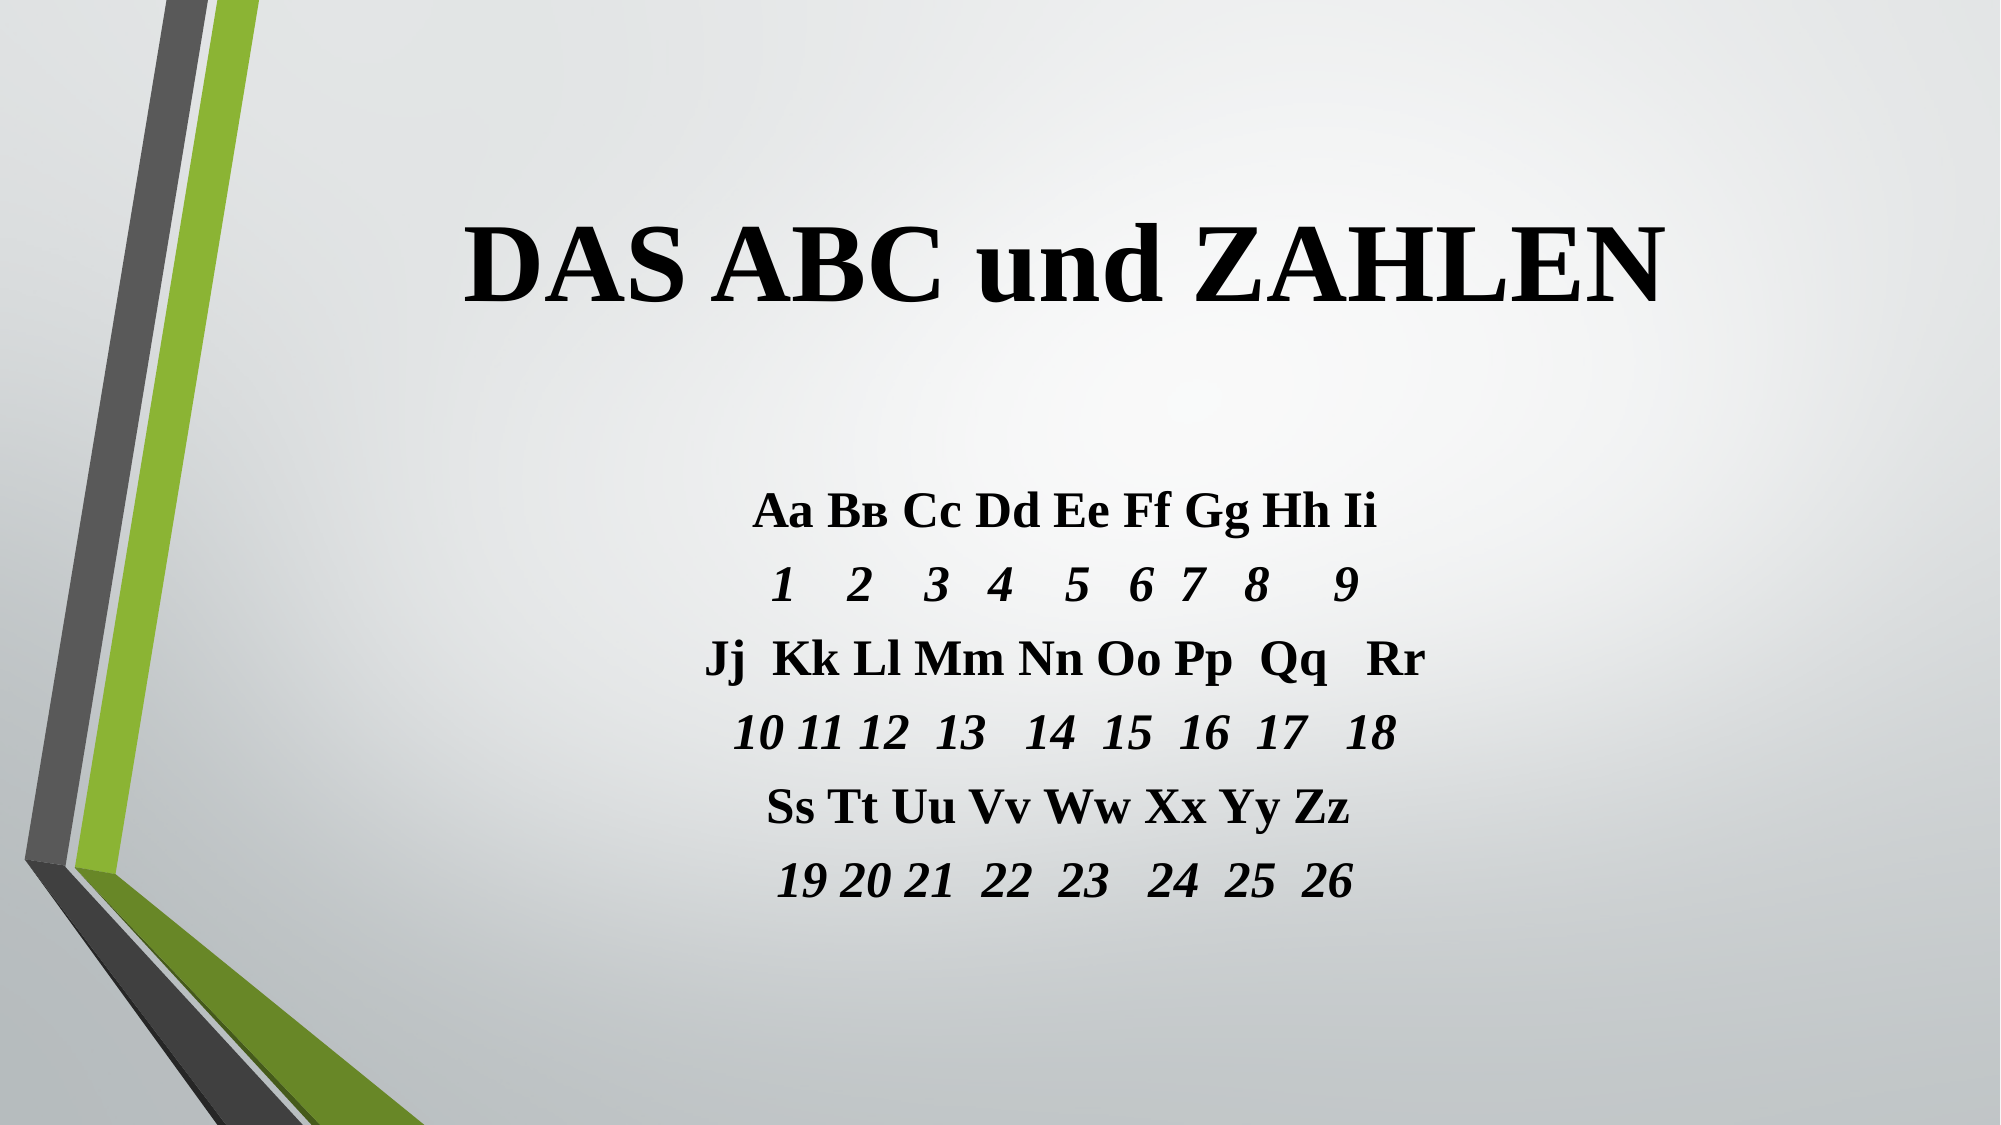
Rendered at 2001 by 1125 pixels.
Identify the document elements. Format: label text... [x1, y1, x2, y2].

list Аа Вв Сс Dd Ee Ff Gg Hh Ii 1 2 3 4 5 6 7 8 9 Jj Kk Ll Mm Nn Oo Pp Qq Rr 10 11 12 13 14 15 16 17 18 Ss Tt Uu Vv Ww Xx Yy Zz 19 20 21 22 23 24 25 26 [243, 437, 1887, 950]
title DAS ABC und ZAHLEN [243, 112, 1887, 400]
